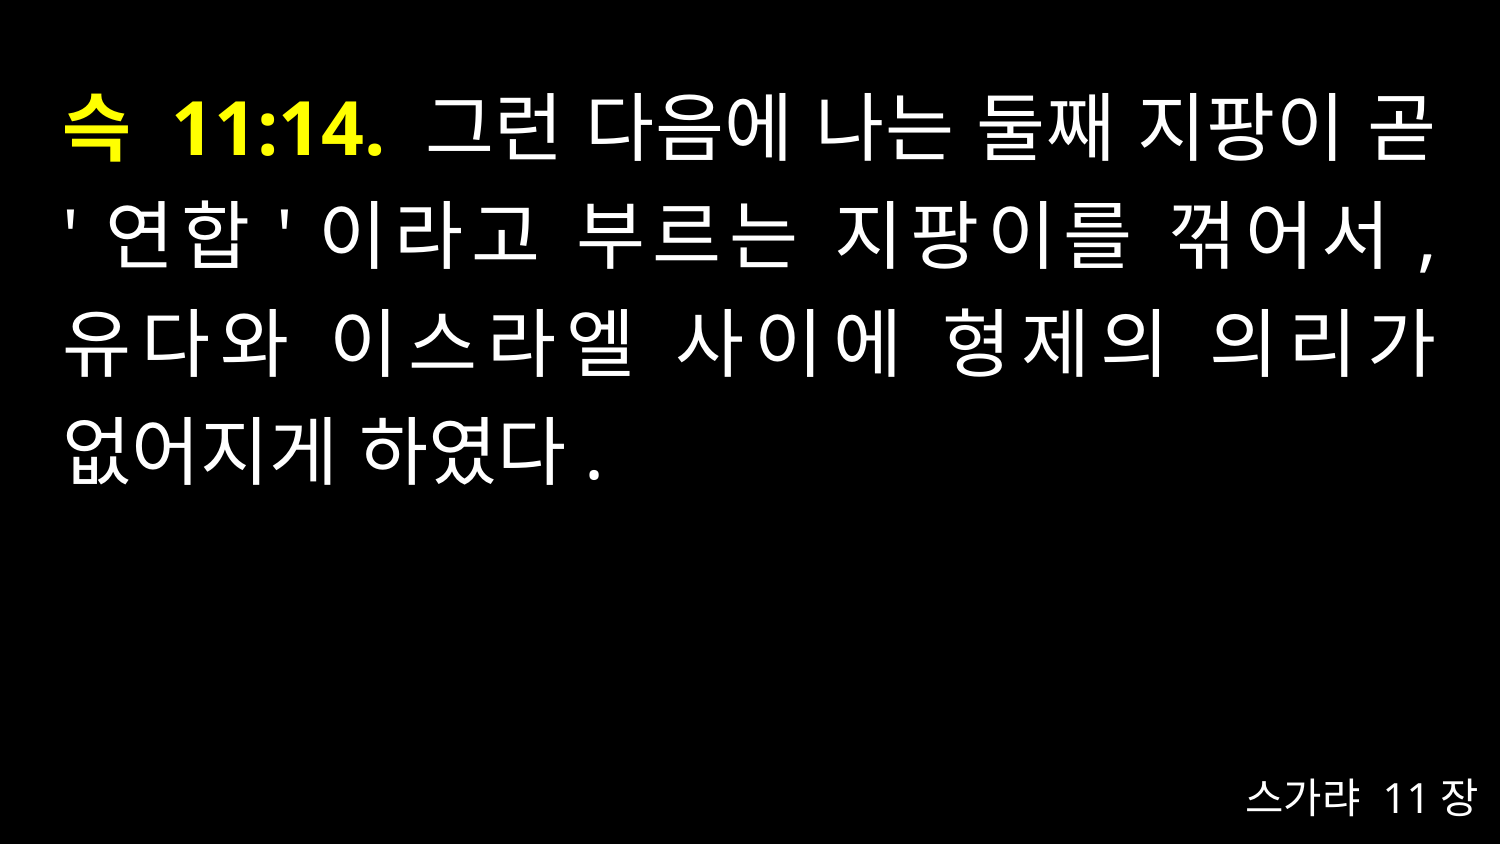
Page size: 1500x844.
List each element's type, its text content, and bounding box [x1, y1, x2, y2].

title 슥 11:14. 그런 다음에 나는 둘째 지팡이 곧 '연합'이라고 부르는 지팡이를 꺾어서, 유다와 이스라엘 사이에 형제의 의리가 없어지게 하였다. [0, 0, 1500, 844]
subtitle 스가랴 11장 [916, 770, 1500, 844]
